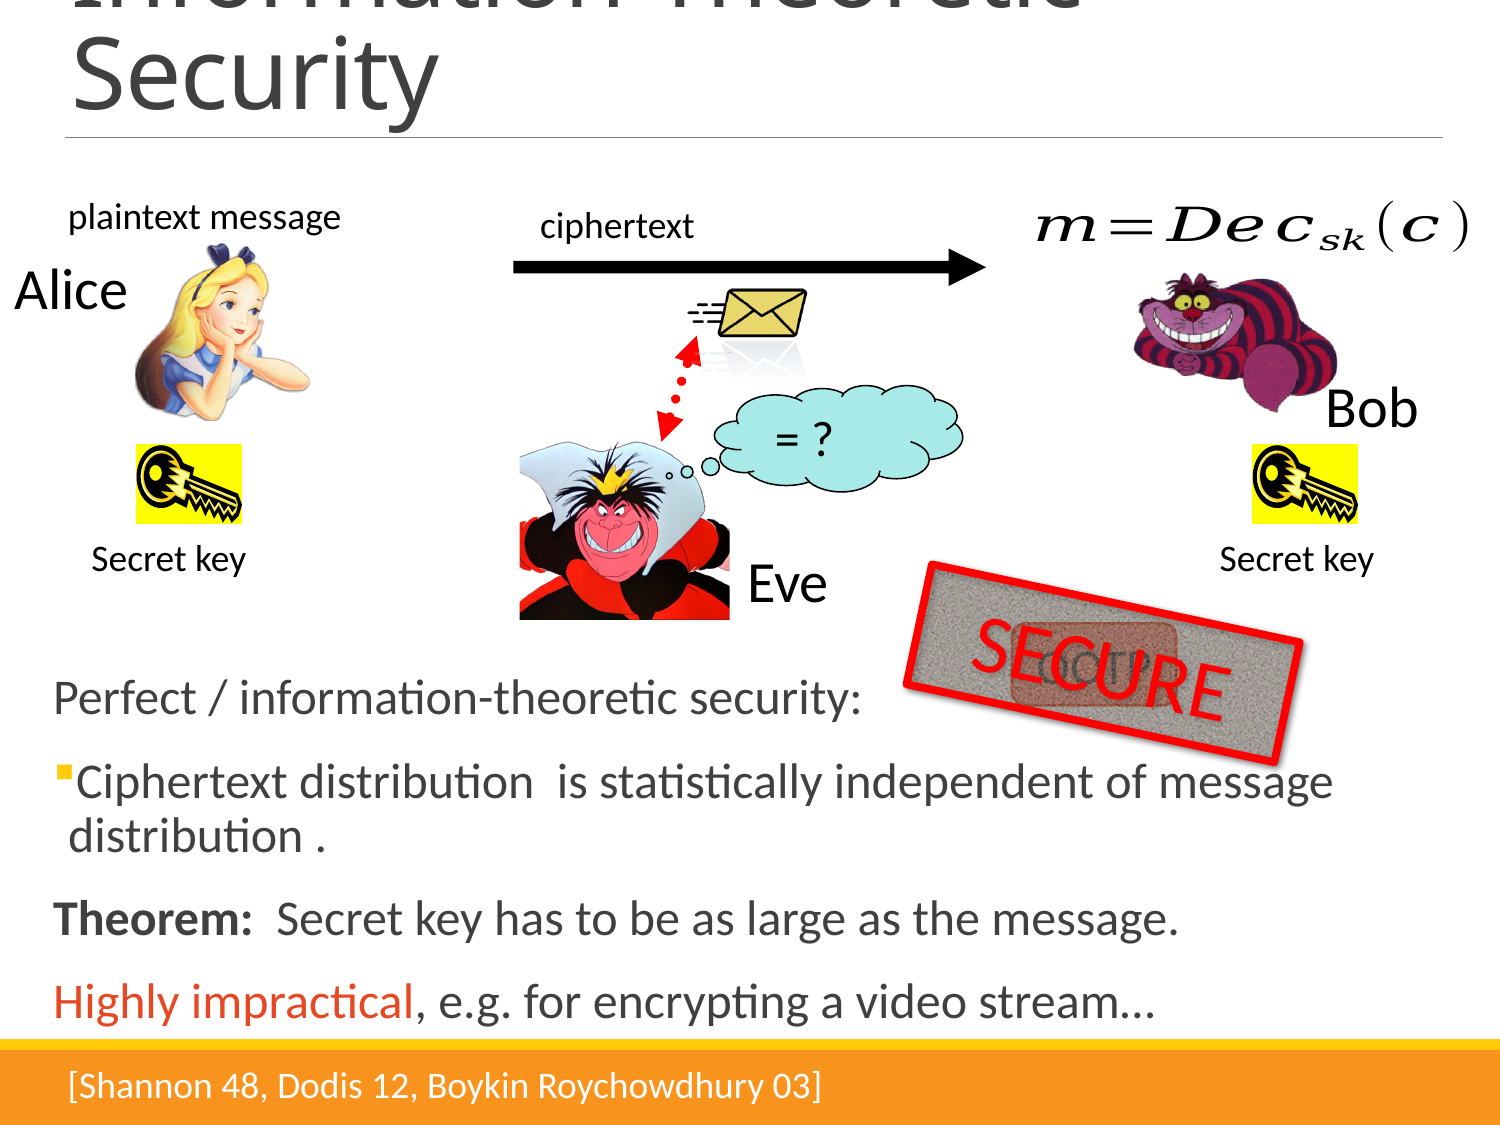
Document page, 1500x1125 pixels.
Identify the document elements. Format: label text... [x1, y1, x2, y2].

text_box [512, 254, 987, 398]
picture [135, 443, 243, 525]
picture [1127, 266, 1340, 418]
picture [1251, 443, 1359, 525]
text_box [Shannon 48, Dodis 12, Boykin Roychowdhury 03] [53, 1054, 1094, 1114]
text_box Alice [0, 243, 134, 329]
picture [135, 242, 311, 422]
text_box Bob [1310, 361, 1500, 447]
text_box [519, 406, 881, 623]
title Information-Theoretic Security [56, 5, 1362, 138]
text_box Secure [906, 564, 1300, 763]
